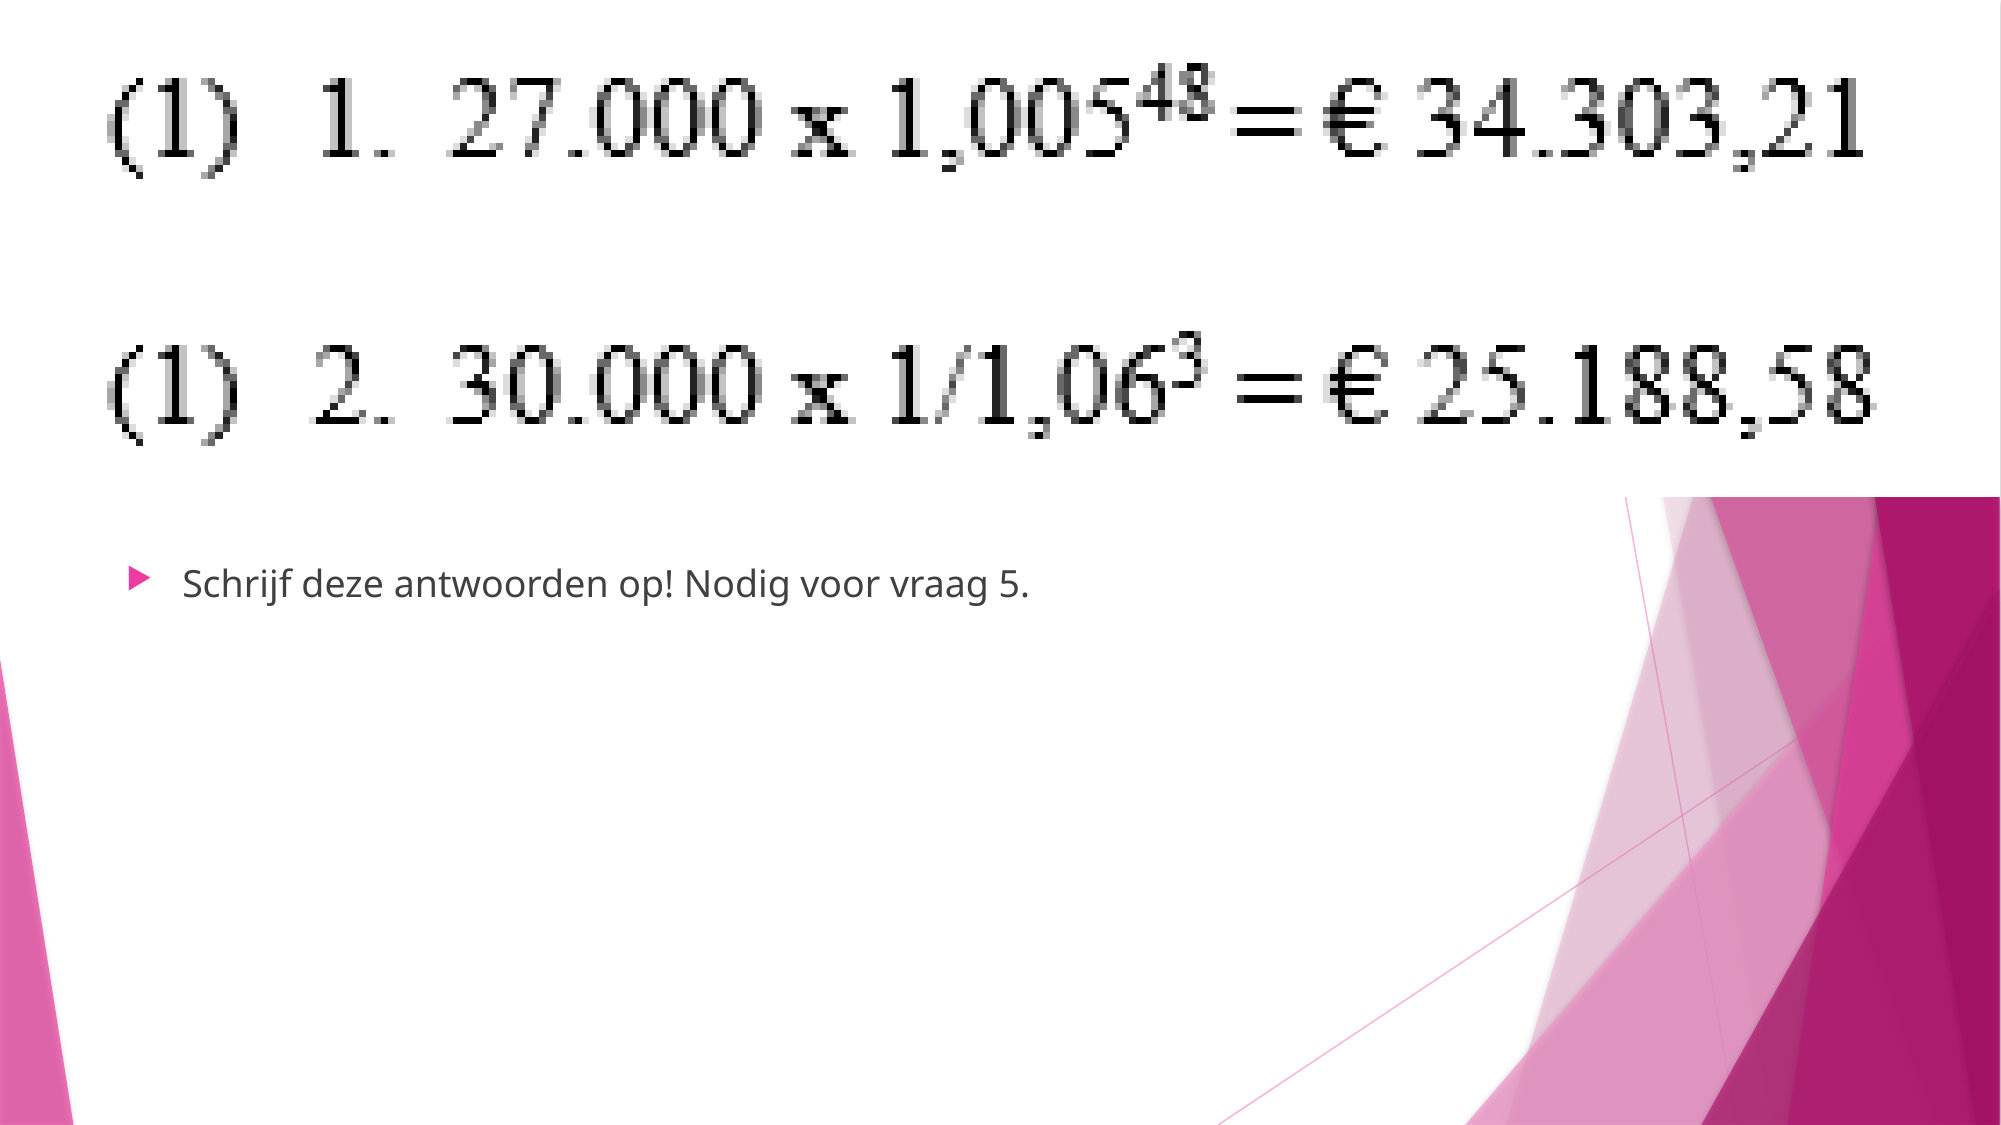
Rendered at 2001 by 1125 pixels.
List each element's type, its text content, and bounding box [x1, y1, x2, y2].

list Schrijf deze antwoorden op! Nodig voor vraag 5. [111, 508, 1522, 992]
picture [0, 0, 2000, 497]
